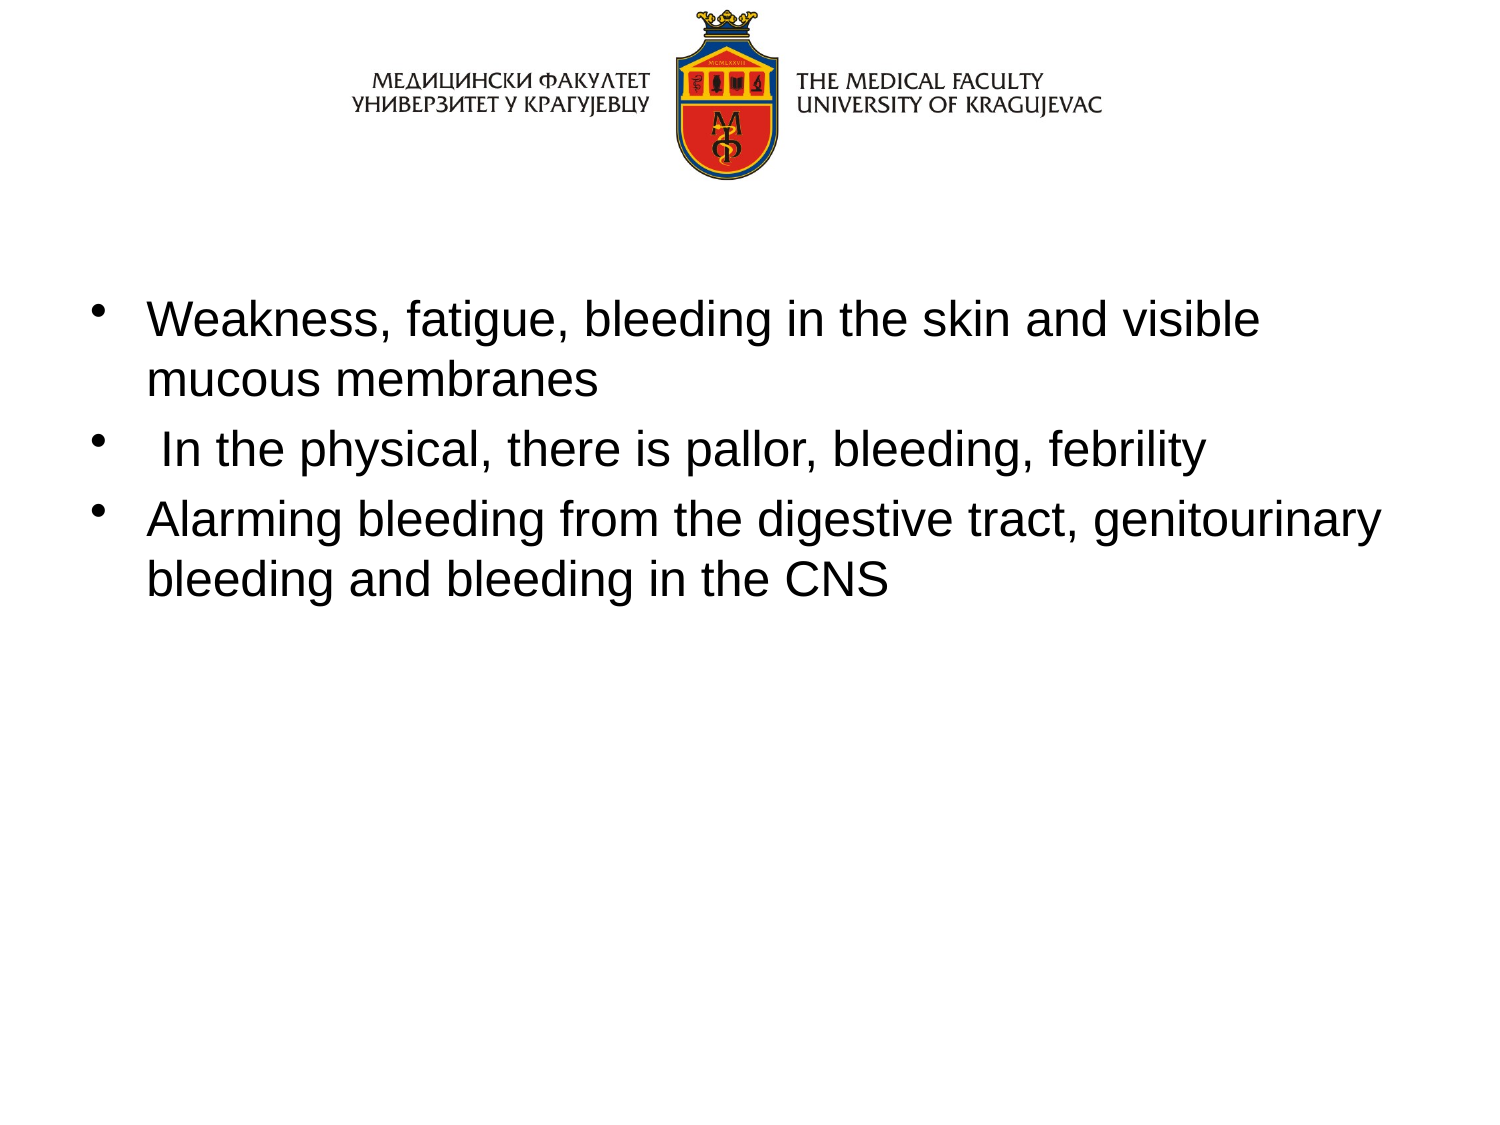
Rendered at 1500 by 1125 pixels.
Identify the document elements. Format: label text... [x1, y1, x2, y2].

list Weakness, fatigue, bleeding in the skin and visible mucous membranes In the physical, there is pallor, bleeding, febrility Alarming bleeding from the digestive tract, genitourinary bleeding and bleeding in the CNS [74, 278, 1426, 1118]
picture [328, 0, 1125, 191]
